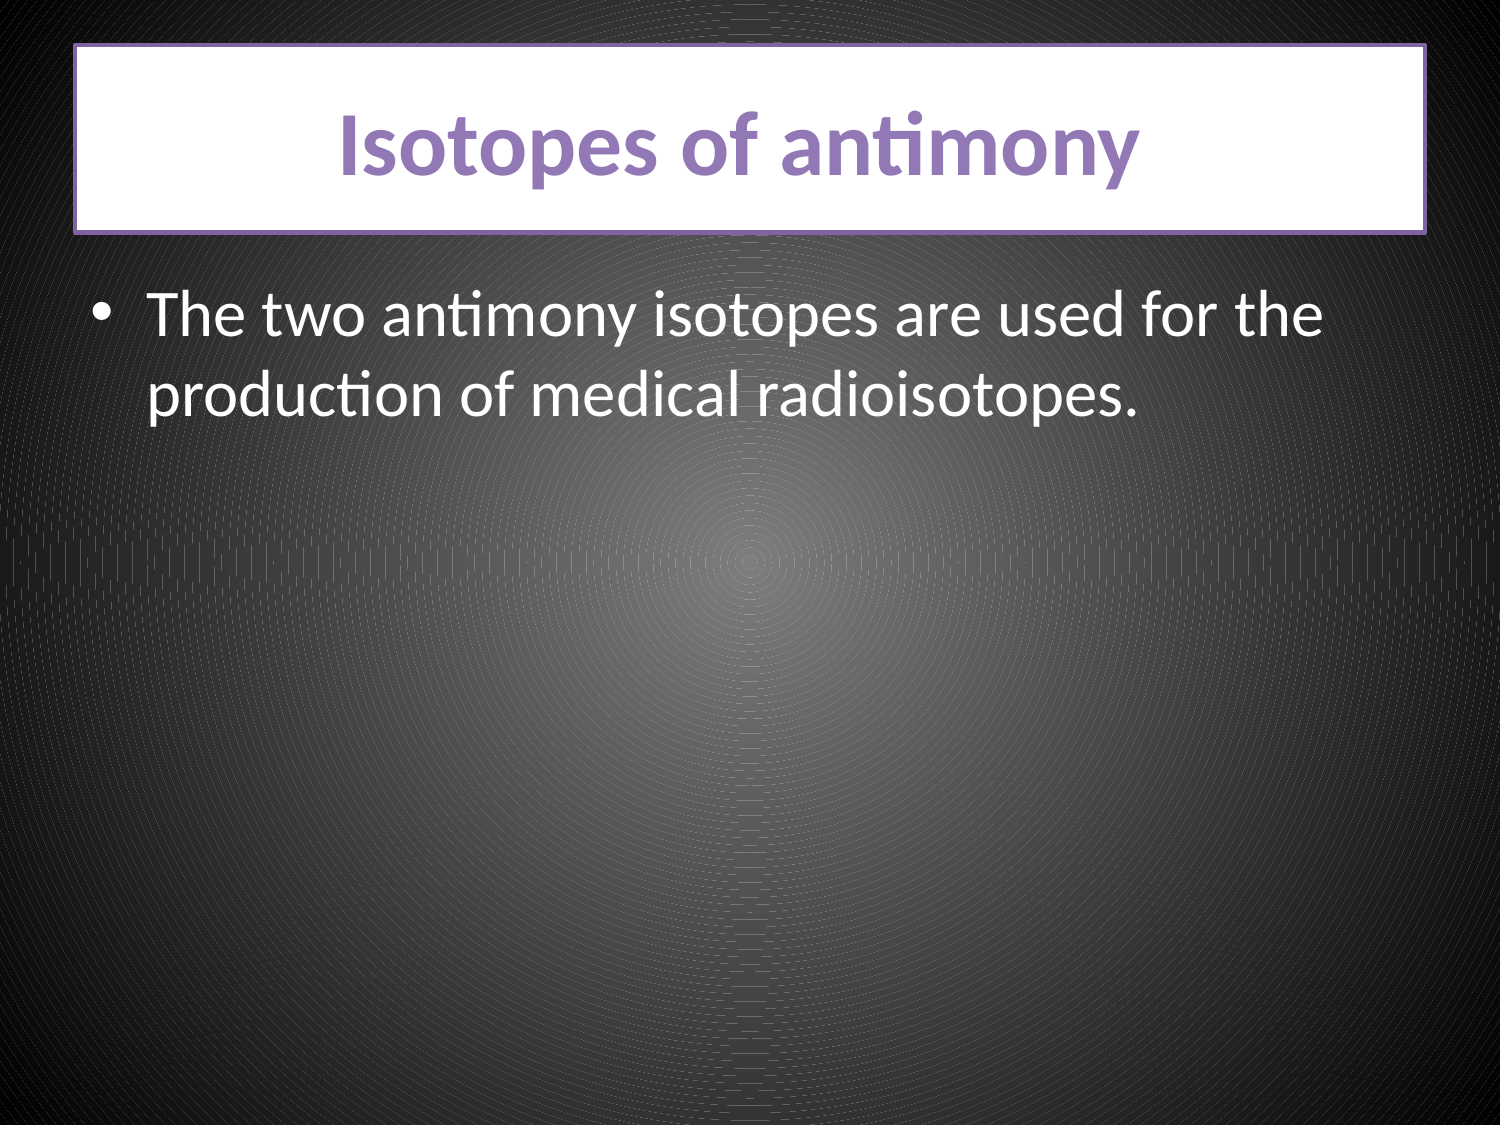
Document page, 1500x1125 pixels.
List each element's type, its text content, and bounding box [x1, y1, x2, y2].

list The two antimony isotopes are used for the production of medical radioisotopes. [75, 262, 1425, 1005]
title Isotopes of antimony [73, 43, 1427, 235]
